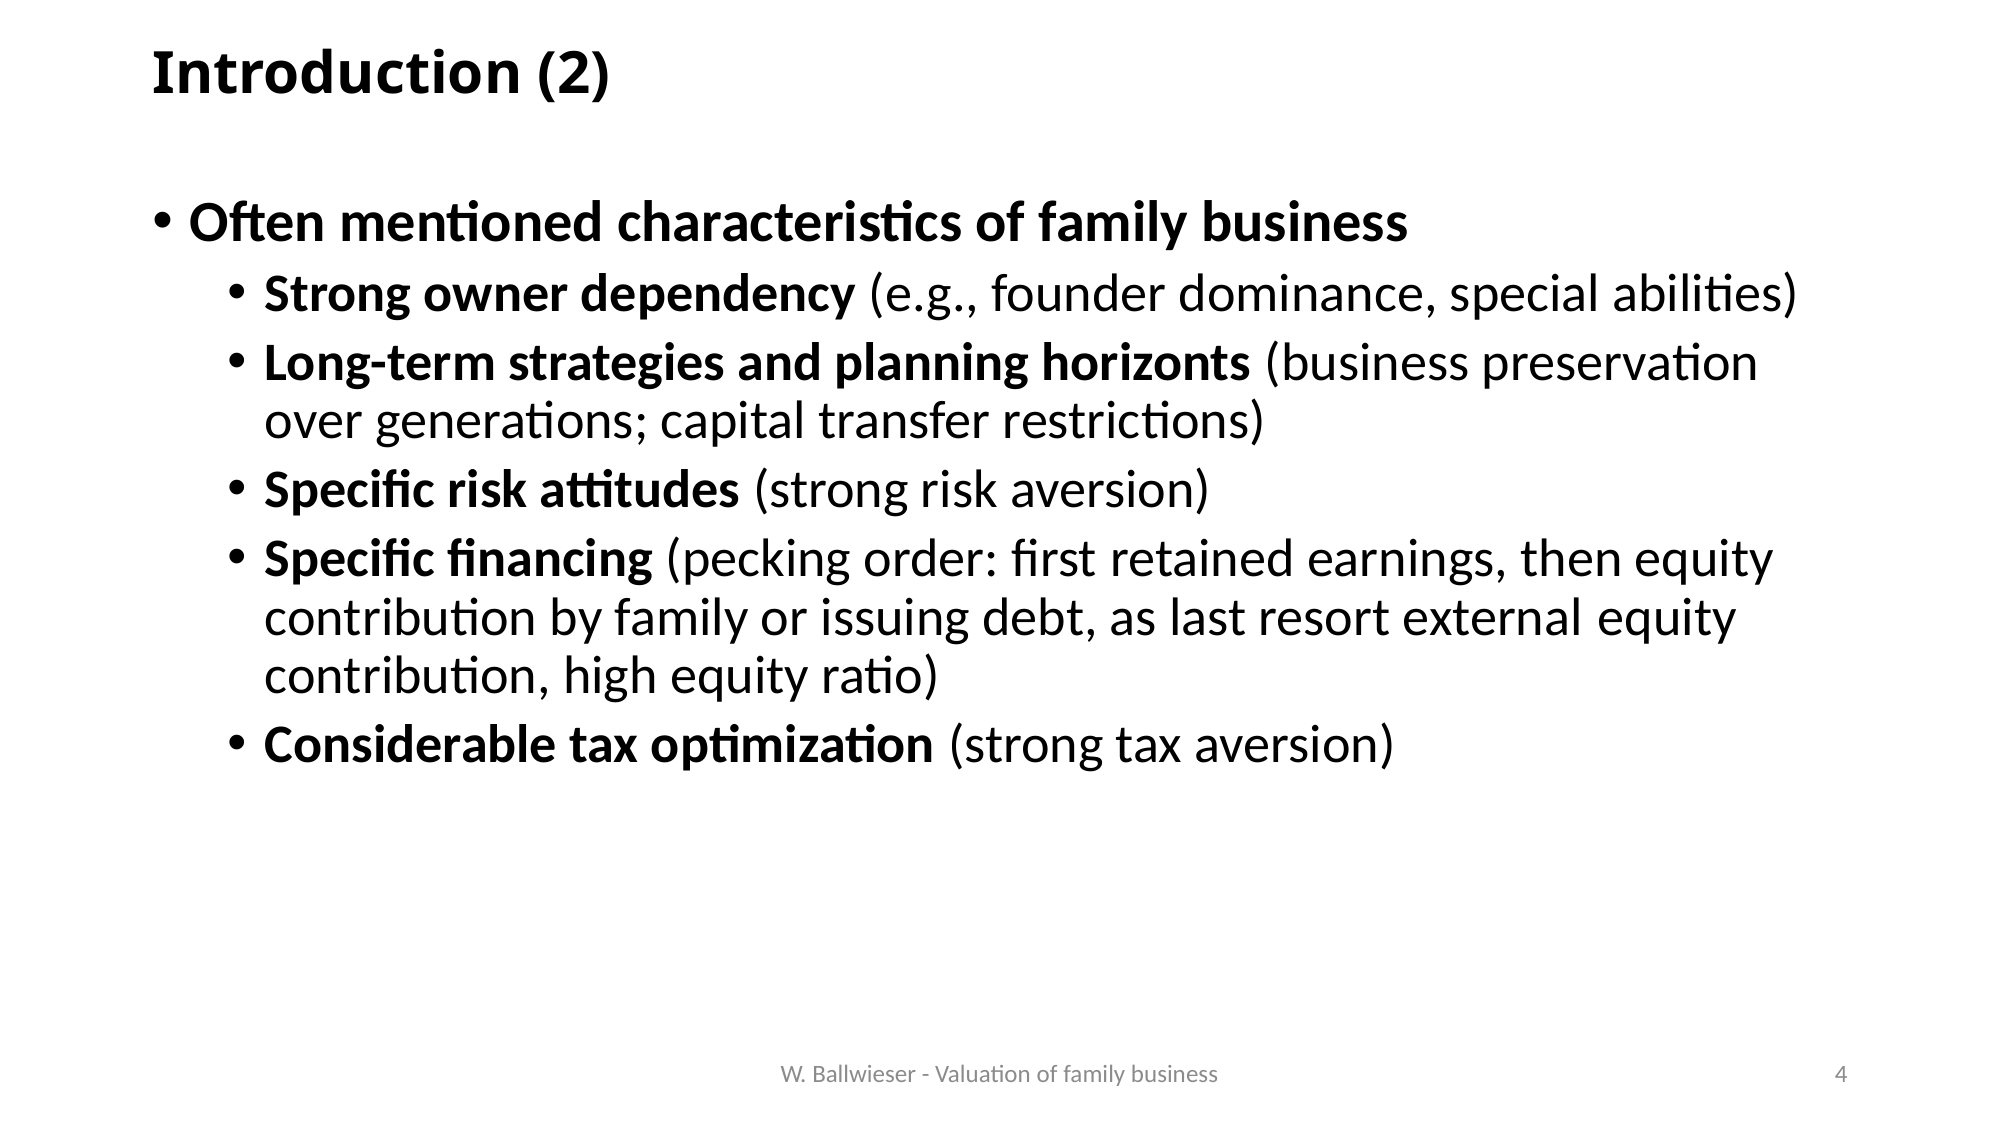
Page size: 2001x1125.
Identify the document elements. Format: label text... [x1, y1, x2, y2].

footer W. Ballwieser - Valuation of family business [662, 1042, 1338, 1103]
slide_number 4 [1412, 1042, 1863, 1103]
list Often mentioned characteristics of family business Strong owner dependency (e.g., founder dominance, special abilities) Long-term strategies and planning horizonts (business preservation over generations; capital transfer restrictions) Specific risk attitudes (strong risk aversion) Specific financing (pecking order: first retained earnings, then equity contribution by family or issuing debt, as last resort external equity contribution, high equity ratio) Considerable tax optimization (strong tax aversion) [137, 183, 1863, 1043]
title Introduction (2) [137, 0, 1863, 149]
